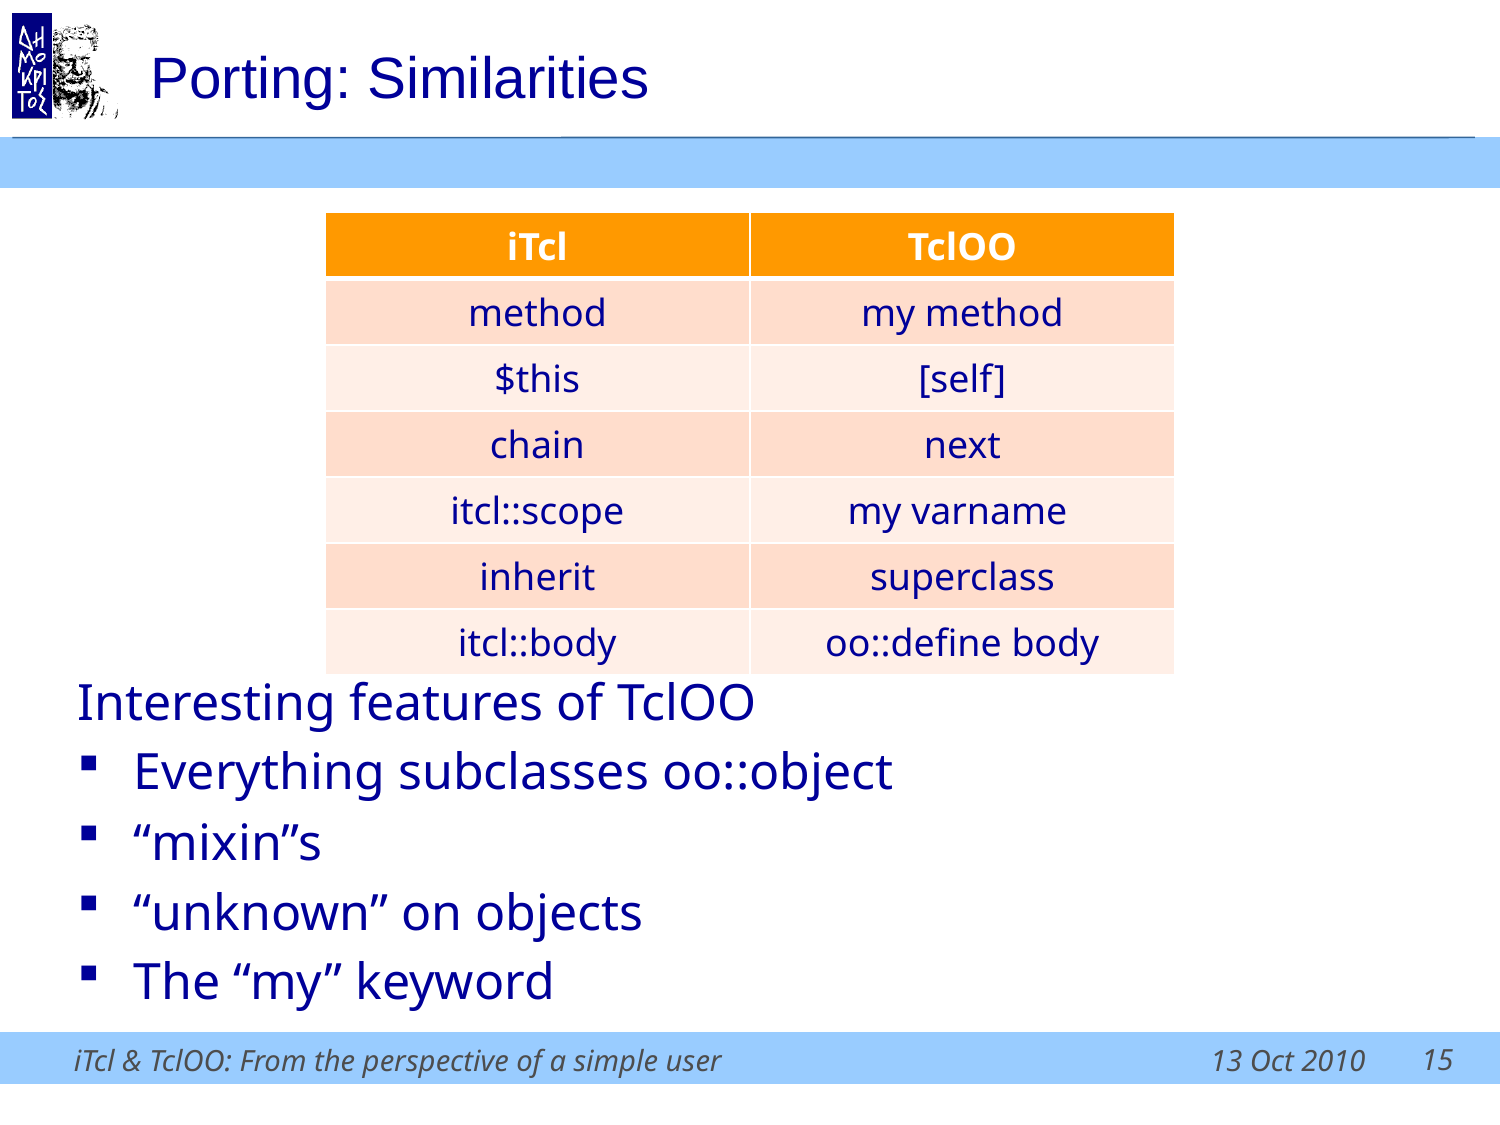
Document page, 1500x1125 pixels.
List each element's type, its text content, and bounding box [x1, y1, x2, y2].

picture [11, 13, 118, 120]
table_cell chain [326, 412, 749, 476]
table_cell oo::define body [751, 610, 1174, 662]
table_header iTcl [326, 213, 749, 276]
text_box Interesting features of TclOO Everything subclasses oo::object “mixin”s “unknown” on objects The “my” keyword [62, 662, 1438, 1000]
table_cell method [326, 281, 749, 344]
table_cell my varname [751, 478, 1174, 542]
table_cell next [751, 412, 1174, 476]
table_cell itcl::body [326, 610, 749, 662]
table_cell inherit [326, 544, 749, 608]
table_cell superclass [751, 544, 1174, 608]
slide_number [1190, 1034, 1381, 1086]
table_cell [self] [751, 346, 1174, 410]
table_header TclOO [751, 213, 1174, 276]
table_cell itcl::scope [326, 478, 749, 542]
footer iTcl & TclOO: From the perspective of a simple user [58, 1034, 1190, 1086]
table_cell $this [326, 346, 749, 410]
title Porting: Similarities [135, 12, 1476, 138]
table_cell my method [751, 281, 1174, 344]
slide_number 15 [1399, 1033, 1476, 1084]
